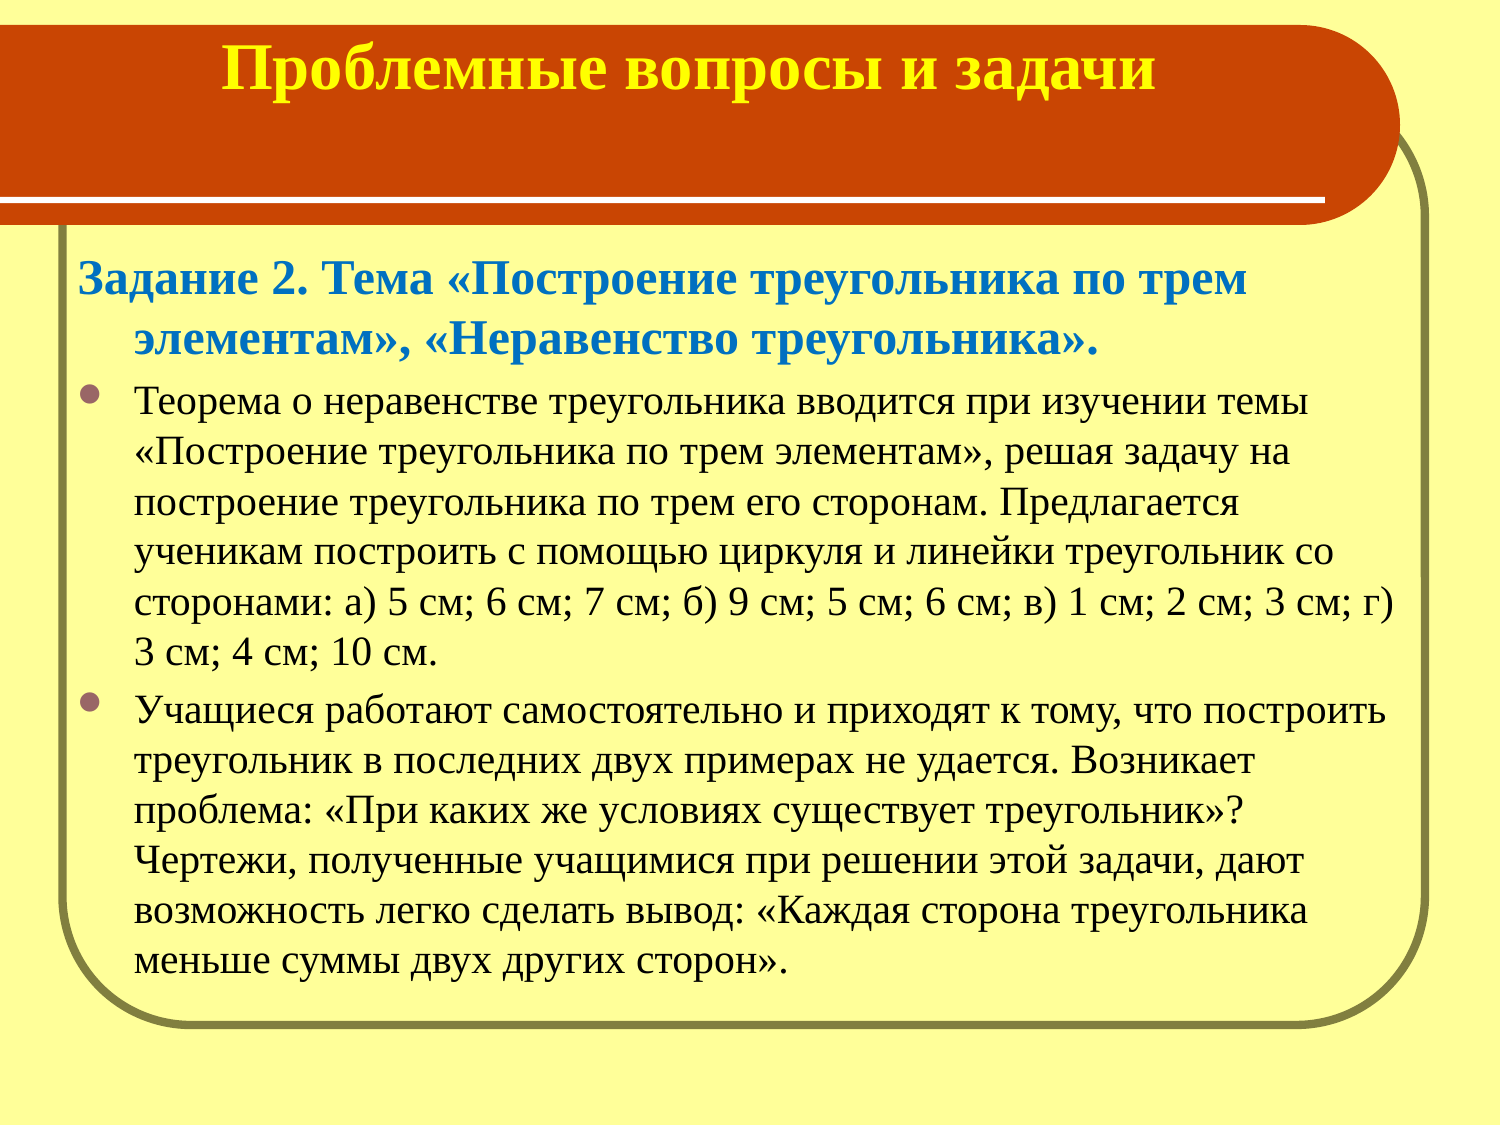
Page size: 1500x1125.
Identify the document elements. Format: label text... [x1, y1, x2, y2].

title Проблемные вопросы и задачи [31, 87, 1348, 188]
list Задание 2. Тема «Построение треугольника по трем элементам», «Неравенство треугольника». Теорема о неравенстве треугольника вводится при изучении темы «Построение треугольника по трем элементам», решая задачу на построение треугольника по трем его сторонам. Предлагается ученикам построить с помощью циркуля и линейки треугольник со сторонами: а) 5 см; 6 см; 7 см; б) 9 см; 5 см; 6 см; в) 1 см; 2 см; 3 см; г) 3 см; 4 см; 10 см. Учащиеся работают самостоятельно и приходят к тому, что построить треугольник в последних двух примерах не удается. Возникает проблема: «При каких же условиях существует треугольник»? Чертежи, полученные учащимися при решении этой задачи, дают возможность легко сделать вывод: «Каждая сторона треугольника меньше суммы двух других сторон». [62, 237, 1413, 988]
